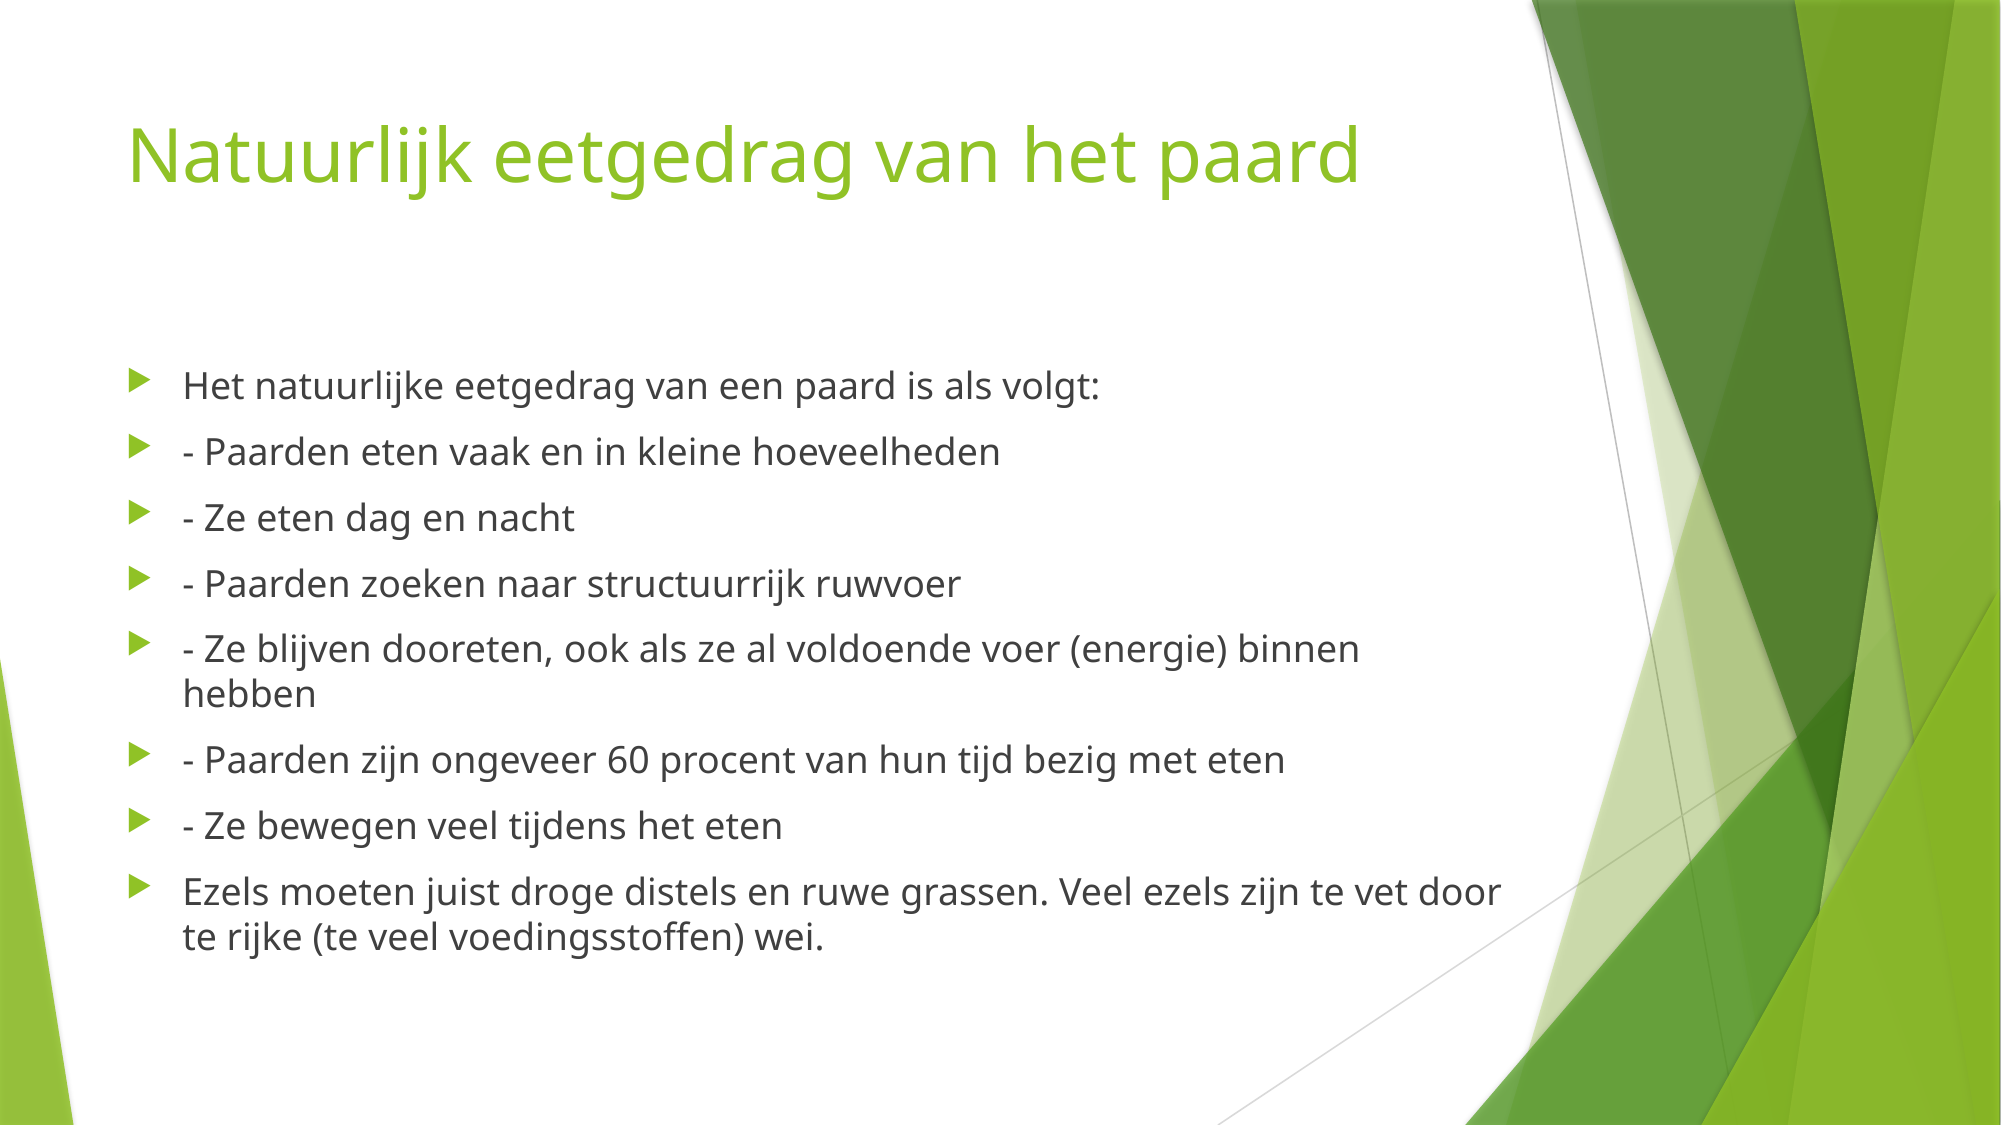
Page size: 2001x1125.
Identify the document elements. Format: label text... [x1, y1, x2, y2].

title Natuurlijk eetgedrag van het paard [111, 99, 1522, 317]
list Het natuurlijke eetgedrag van een paard is als volgt: - Paarden eten vaak en in kleine hoeveelheden - Ze eten dag en nacht - Paarden zoeken naar structuurrijk ruwvoer - Ze blijven dooreten, ook als ze al voldoende voer (energie) binnen hebben - Paarden zijn ongeveer 60 procent van hun tijd bezig met eten - Ze bewegen veel tijdens het eten Ezels moeten juist droge distels en ruwe grassen. Veel ezels zijn te vet door te rijke (te veel voedingsstoffen) wei. [111, 354, 1522, 992]
